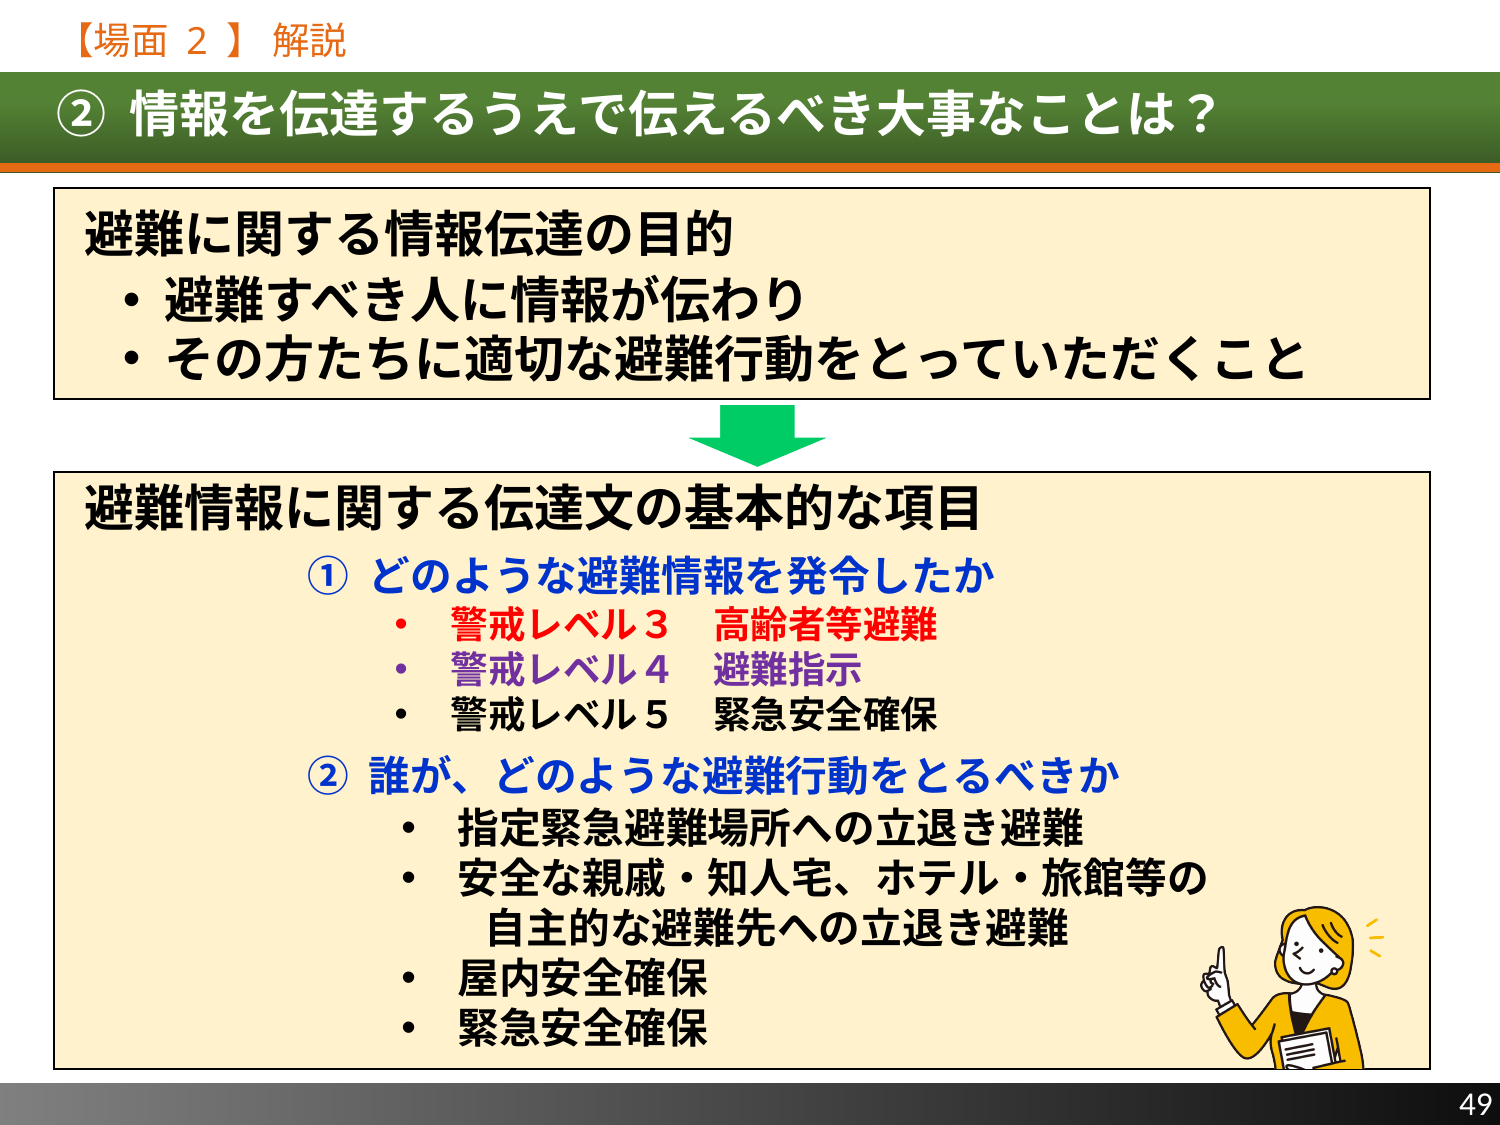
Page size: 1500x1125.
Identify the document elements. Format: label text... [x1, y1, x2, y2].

text_box 避難に関する情報伝達の目的 [69, 194, 766, 270]
text_box 避難情報に関する伝達文の基本的な項目 [69, 469, 1105, 544]
title ② 情報を伝達するうえで伝えるべき大事なことは？ [41, 59, 1500, 173]
list 【場面 2 】 解説 [41, 14, 1336, 60]
text_box 指定緊急避難場所への立退き避難 安全な親戚・知人宅、ホテル・旅館等の 自主的な避難先への立退き避難 屋内安全確保 緊急安全確保 [401, 794, 1500, 1060]
text_box 避難すべき人に情報が伝わり その方たちに適切な避難行動をとっていただくこと [93, 275, 1431, 395]
text_box [53, 187, 1431, 400]
picture [1133, 889, 1476, 1069]
text_box [53, 471, 1431, 1070]
slide_number 49 [1170, 1072, 1500, 1125]
text_box ① どのような避難情報を発令したか ② 誰が、どのような避難行動をとるべきか [292, 542, 1500, 807]
text_box 警戒レベル３ 高齢者等避難 警戒レベル４ 避難指示 警戒レベル５ 緊急安全確保 [379, 594, 1355, 744]
text_box [679, 401, 836, 469]
